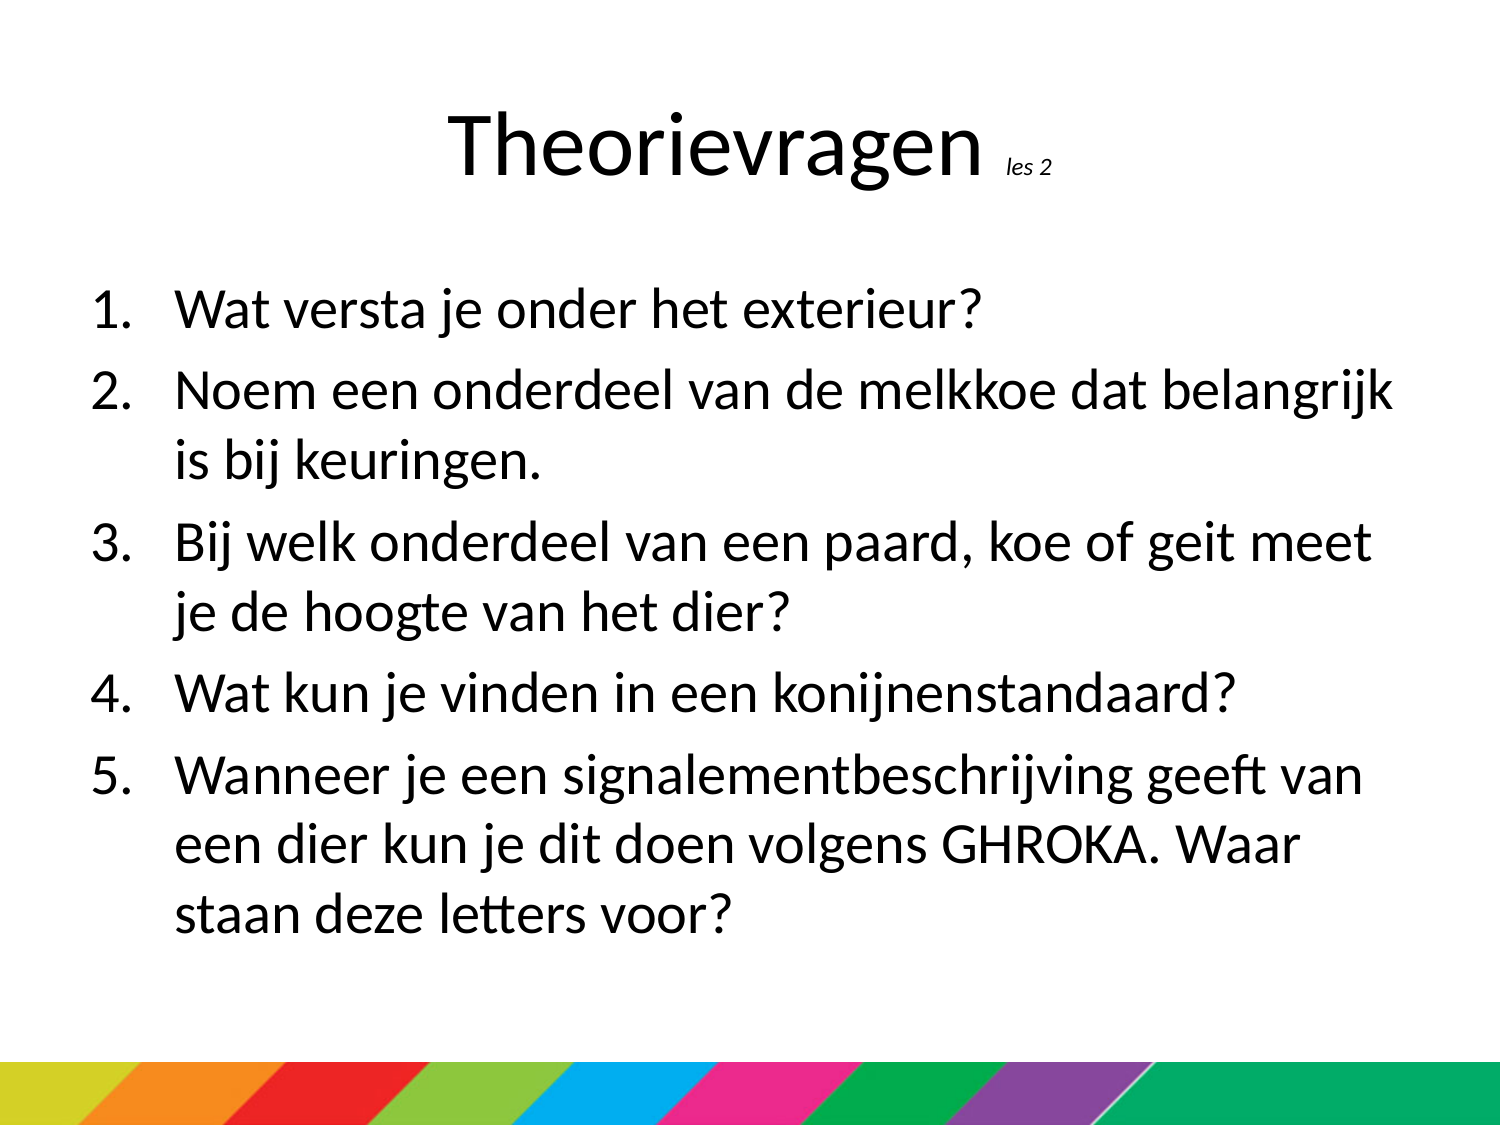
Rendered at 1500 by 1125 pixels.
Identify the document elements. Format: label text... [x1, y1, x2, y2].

picture [0, 1062, 574, 1125]
list Wat versta je onder het exterieur? Noem een onderdeel van de melkkoe dat belangrijk is bij keuringen. Bij welk onderdeel van een paard, koe of geit meet je de hoogte van het dier? Wat kun je vinden in een konijnenstandaard? Wanneer je een signalementbeschrijving geeft van een dier kun je dit doen volgens GHROKA. Waar staan deze letters voor? [75, 262, 1425, 1005]
picture [656, 1062, 1500, 1125]
title Theorievragen les 2 [75, 45, 1425, 233]
